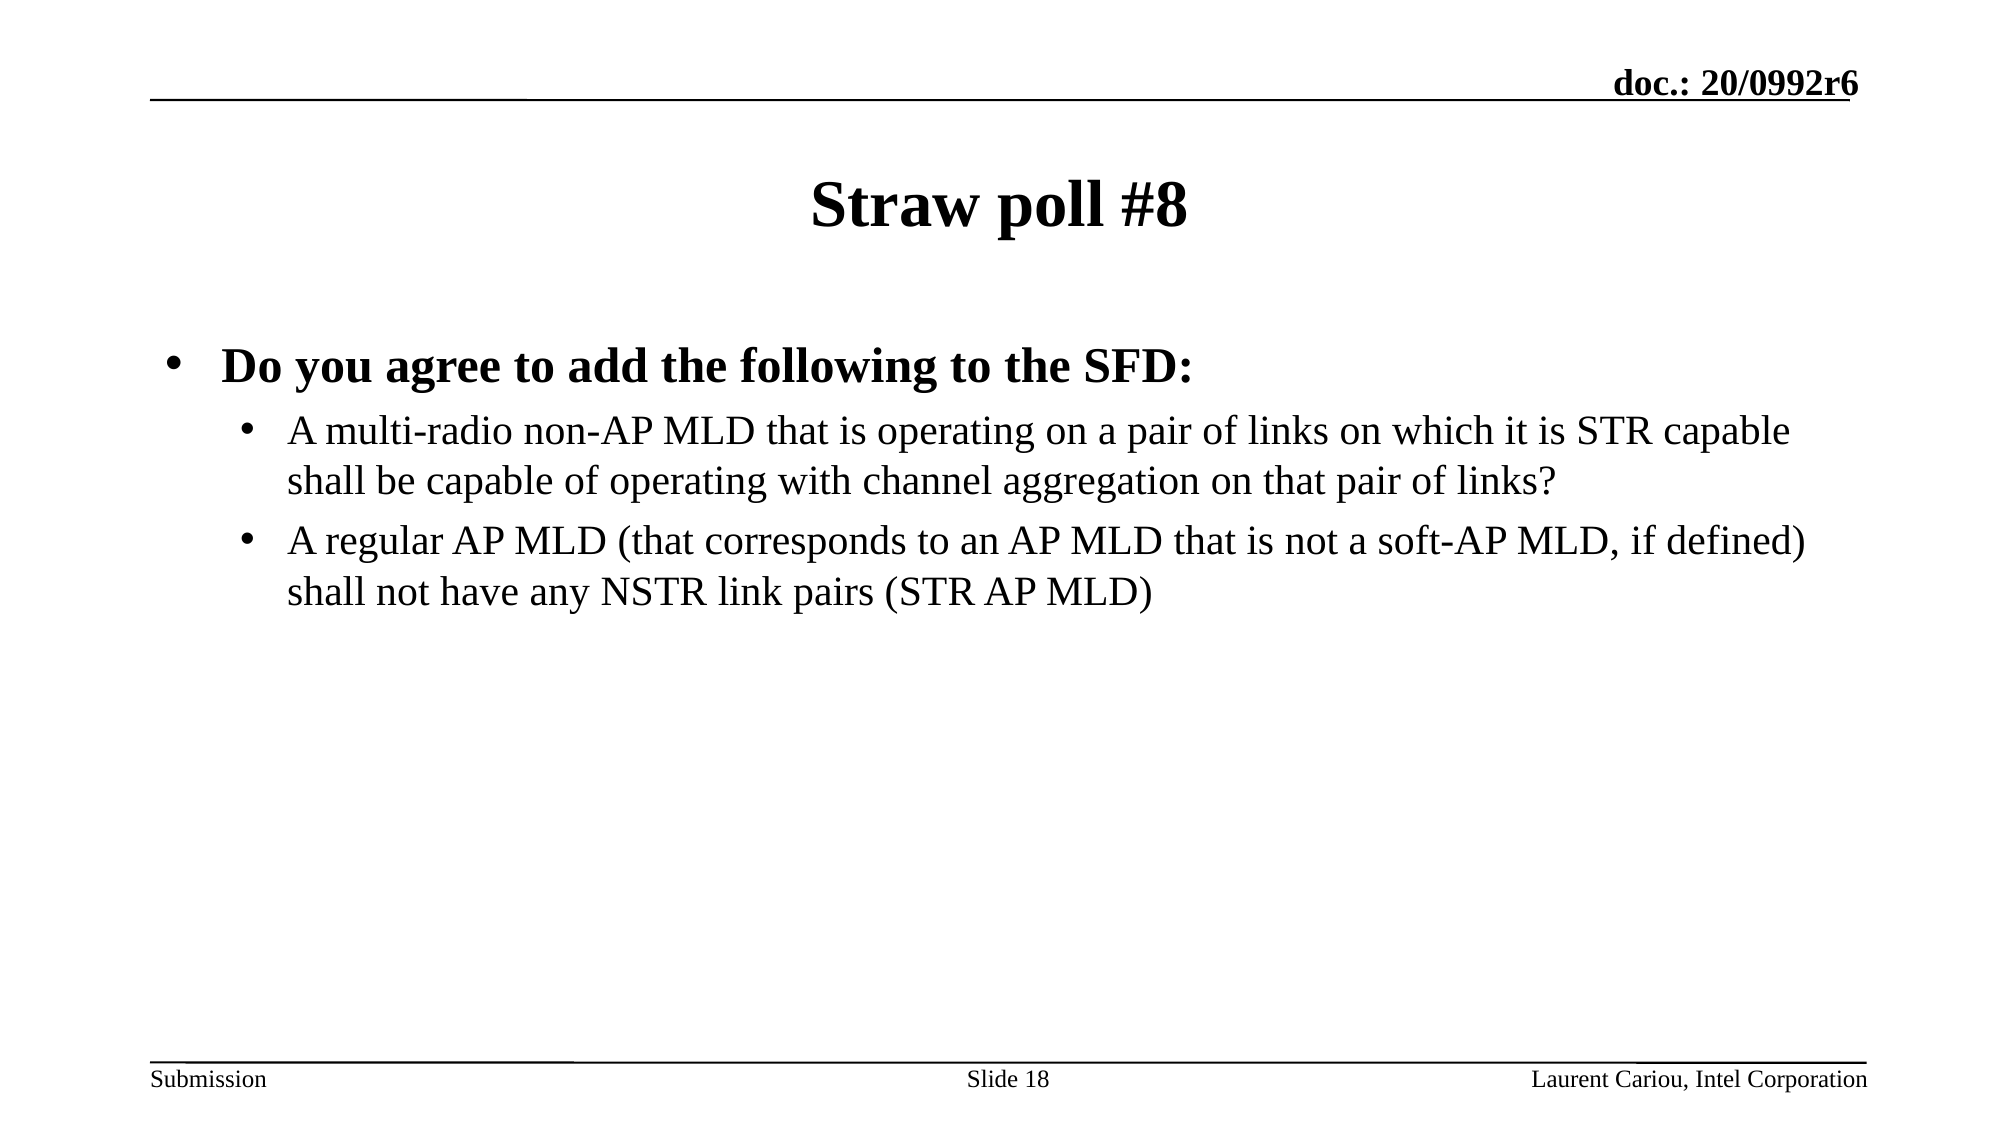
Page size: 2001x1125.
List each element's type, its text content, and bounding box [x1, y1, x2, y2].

title Straw poll #8 [149, 112, 1850, 288]
list Do you agree to add the following to the SFD: A multi-radio non-AP MLD that is operating on a pair of links on which it is STR capable shall be capable of operating with channel aggregation on that pair of links? A regular AP MLD (that corresponds to an AP MLD that is not a soft-AP MLD, if defined) shall not have any NSTR link pairs (STR AP MLD) [149, 324, 1850, 1000]
footer Laurent Cariou, Intel Corporation [1171, 1061, 1869, 1093]
slide_number Slide 18 [950, 1061, 1067, 1123]
